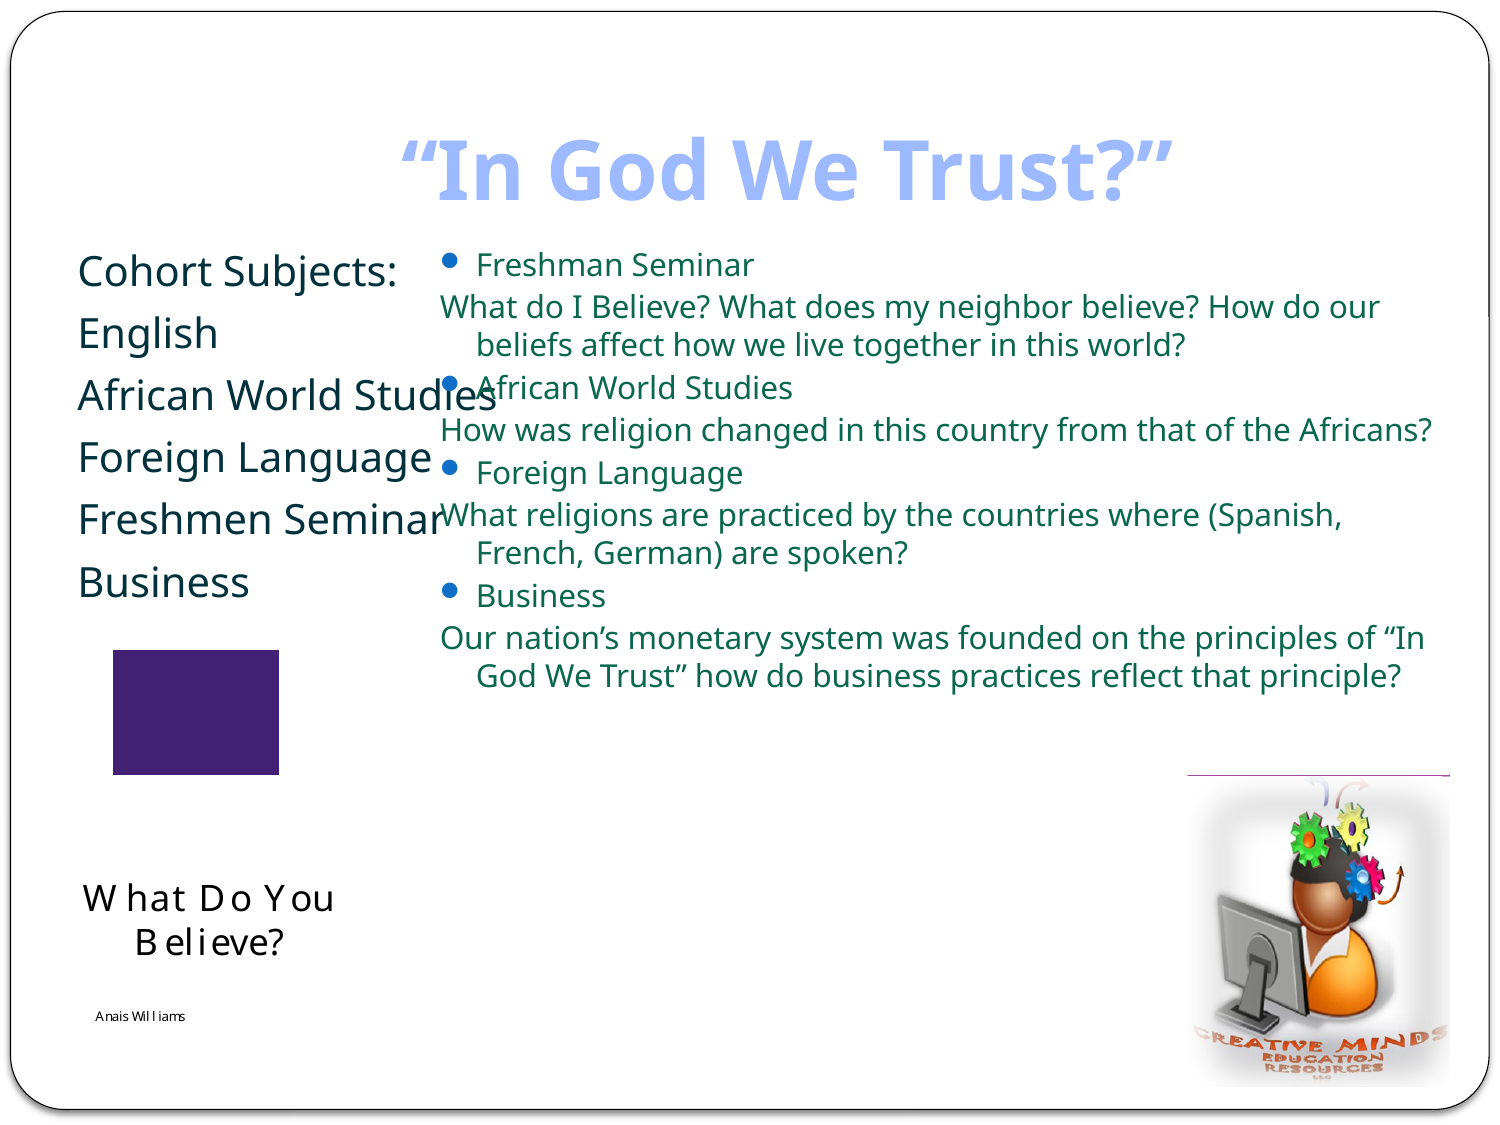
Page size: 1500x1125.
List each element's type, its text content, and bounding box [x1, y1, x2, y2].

list Cohort Subjects: English African World Studies Foreign Language Freshmen Seminar Business [62, 237, 425, 625]
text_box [112, 649, 280, 776]
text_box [49, 812, 350, 1038]
list Freshman Seminar What do I Believe? What does my neighbor believe? How do our beliefs affect how we live together in this world? African World Studies How was religion changed in this country from that of the Africans? Foreign Language What religions are practiced by the countries where (Spanish, French, German) are spoken? Business Our nation’s monetary system was founded on the principles of “In God We Trust” how do business practices reflect that principle? [425, 237, 1450, 813]
title “In God We Trust?” [150, 45, 1425, 233]
picture [1187, 774, 1451, 1087]
